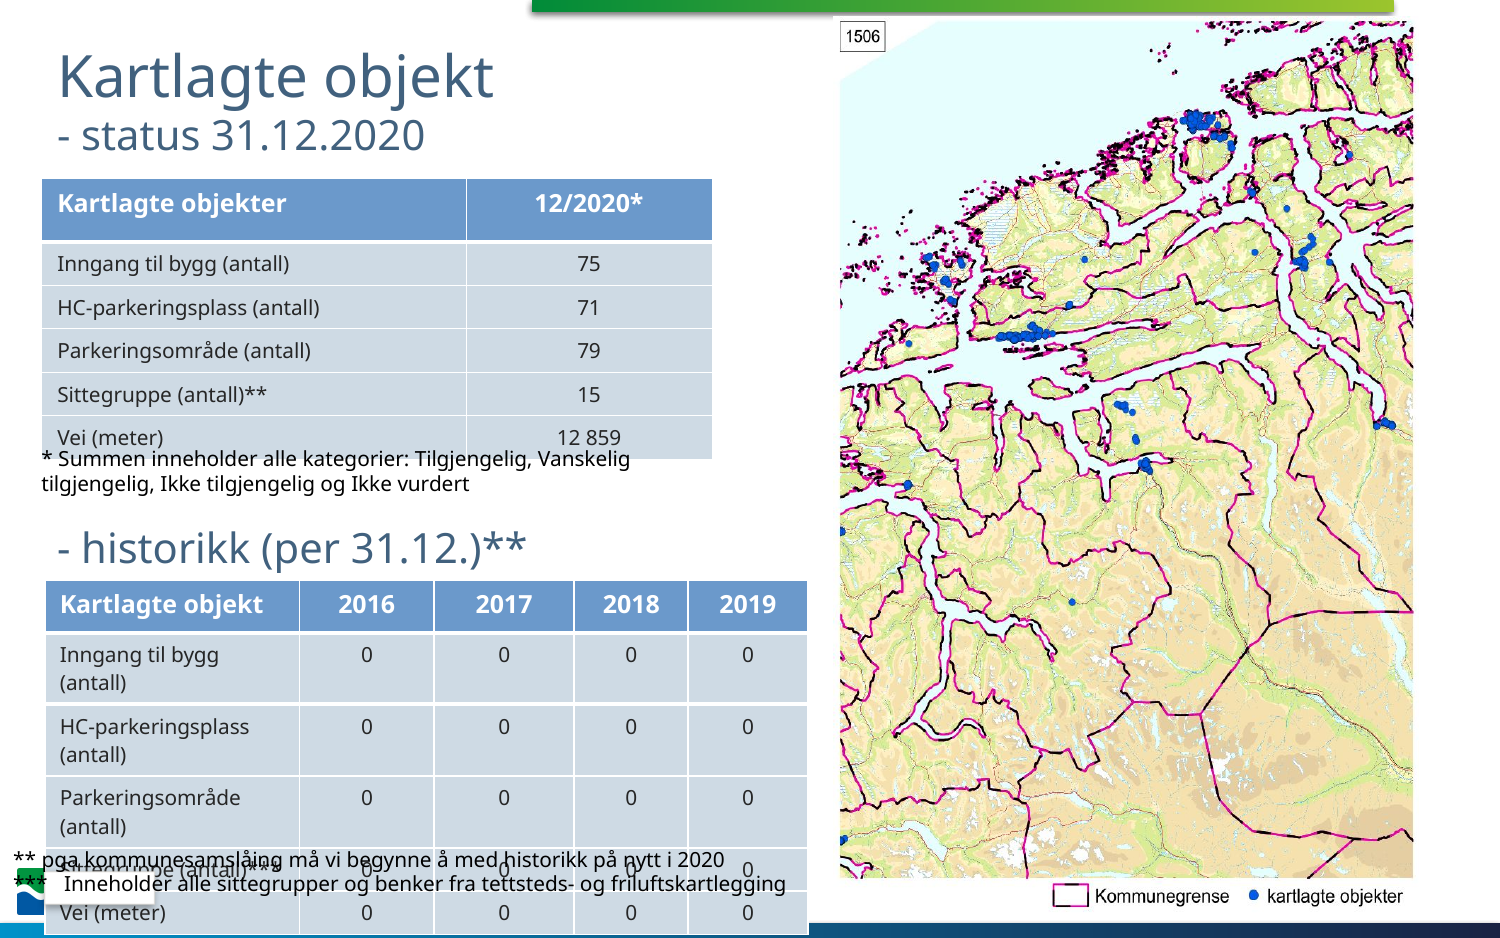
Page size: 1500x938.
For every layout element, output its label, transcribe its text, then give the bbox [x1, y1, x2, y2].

text_box ** pga kommunesamslåing må vi begynne å med historikk på nytt i 2020 *** Inneholder alle sittegrupper og benker fra tettsteds- og friluftskartlegging [0, 838, 802, 904]
table_cell 0 [689, 706, 807, 775]
table_header 12/2020* [467, 179, 712, 240]
table_cell 0 [575, 635, 687, 702]
table_cell 0 [300, 904, 433, 934]
table_header 2018 [575, 581, 687, 631]
table_cell 0 [575, 904, 687, 934]
table_header 2017 [435, 581, 573, 631]
table_cell 0 [300, 635, 433, 702]
table_cell Vei (meter) [46, 904, 299, 934]
table_cell 12 859 [467, 416, 712, 459]
table_header 2019 [689, 581, 807, 631]
text_box - historikk (per 31.12.)** [42, 496, 828, 580]
text_box * Summen inneholder alle kategorier: Tilgjengelig, Vanskelig tilgjengelig, Ikke tilgjengelig og Ikke vurdert [26, 438, 711, 504]
table_cell Inngang til bygg (antall) [42, 244, 466, 285]
table_cell 0 [435, 777, 573, 838]
table_cell 0 [435, 904, 573, 934]
table_cell HC-parkeringsplass (antall) [42, 286, 466, 328]
table_cell 0 [435, 706, 573, 775]
table_cell Sittegruppe (antall)** [42, 373, 466, 415]
table_cell 0 [435, 635, 573, 702]
table_cell Inngang til bygg (antall) [46, 635, 299, 702]
picture [833, 16, 1419, 913]
table_cell 0 [689, 777, 807, 847]
table_header Kartlagte objekter [42, 179, 466, 240]
table_cell 0 [689, 635, 807, 702]
table_cell 0 [575, 706, 687, 775]
table_cell HC-parkeringsplass (antall) [46, 706, 299, 775]
table_cell Vei (meter) [42, 416, 466, 438]
table_cell 0 [300, 706, 433, 775]
table_cell 79 [467, 329, 712, 372]
table_cell Parkeringsområde (antall) [42, 329, 466, 372]
table_header Kartlagte objekt [46, 581, 299, 631]
text_box Kartlagte objekt - status 31.12.2020 [42, 24, 828, 167]
table_cell 71 [467, 286, 712, 328]
table_cell 0 [802, 849, 807, 890]
table_cell 15 [467, 373, 712, 415]
table_cell 0 [689, 892, 807, 934]
table_cell 0 [300, 777, 433, 838]
table_cell 75 [467, 244, 712, 285]
table_cell Parkeringsområde (antall) [46, 777, 299, 838]
table_header 2016 [300, 581, 433, 631]
table_cell 0 [575, 777, 687, 838]
